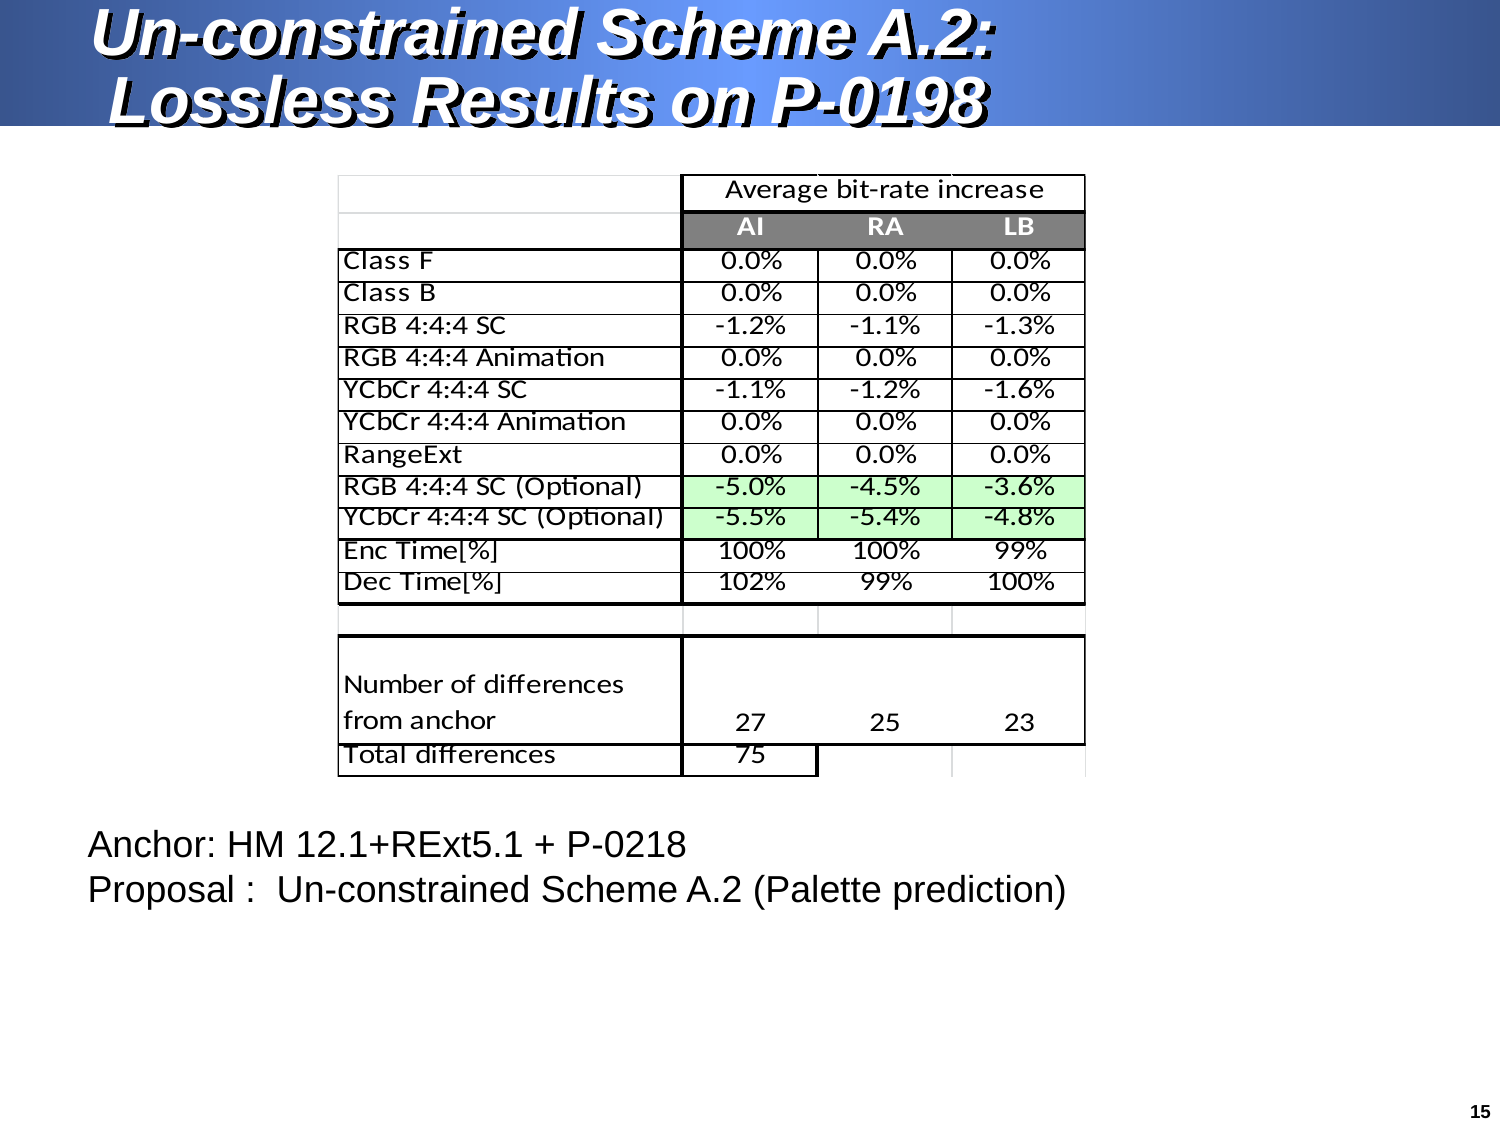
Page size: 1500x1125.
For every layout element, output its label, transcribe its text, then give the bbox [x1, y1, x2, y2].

picture [337, 174, 1088, 779]
title Un-constrained Scheme A.2: Lossless Results on P-0198 [74, 12, 1426, 126]
text_box Anchor: HM 12.1+RExt5.1 + P-0218 Proposal : Un-constrained Scheme A.2 (Palette prediction) [72, 812, 1398, 918]
slide_number 15 [1368, 1091, 1500, 1125]
